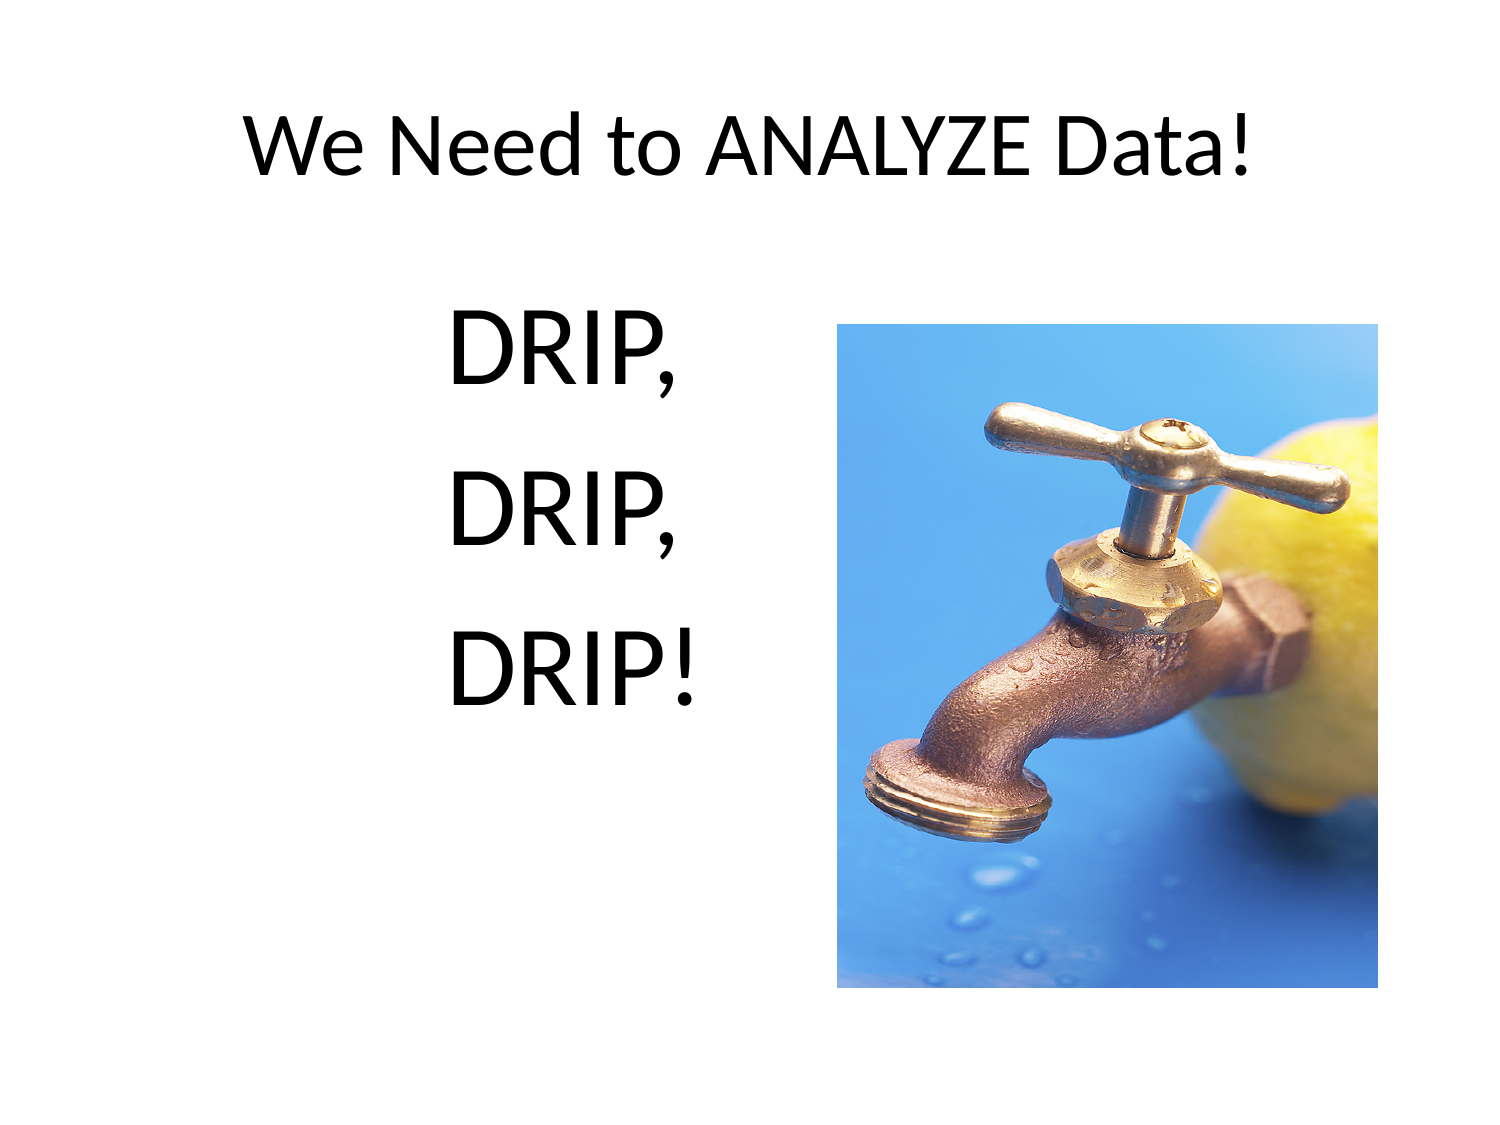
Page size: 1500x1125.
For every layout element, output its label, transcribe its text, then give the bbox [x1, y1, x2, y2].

title We Need to ANALYZE Data! [75, 45, 1425, 233]
picture [837, 324, 1378, 988]
list DRIP, DRIP, DRIP! [75, 262, 1425, 1005]
